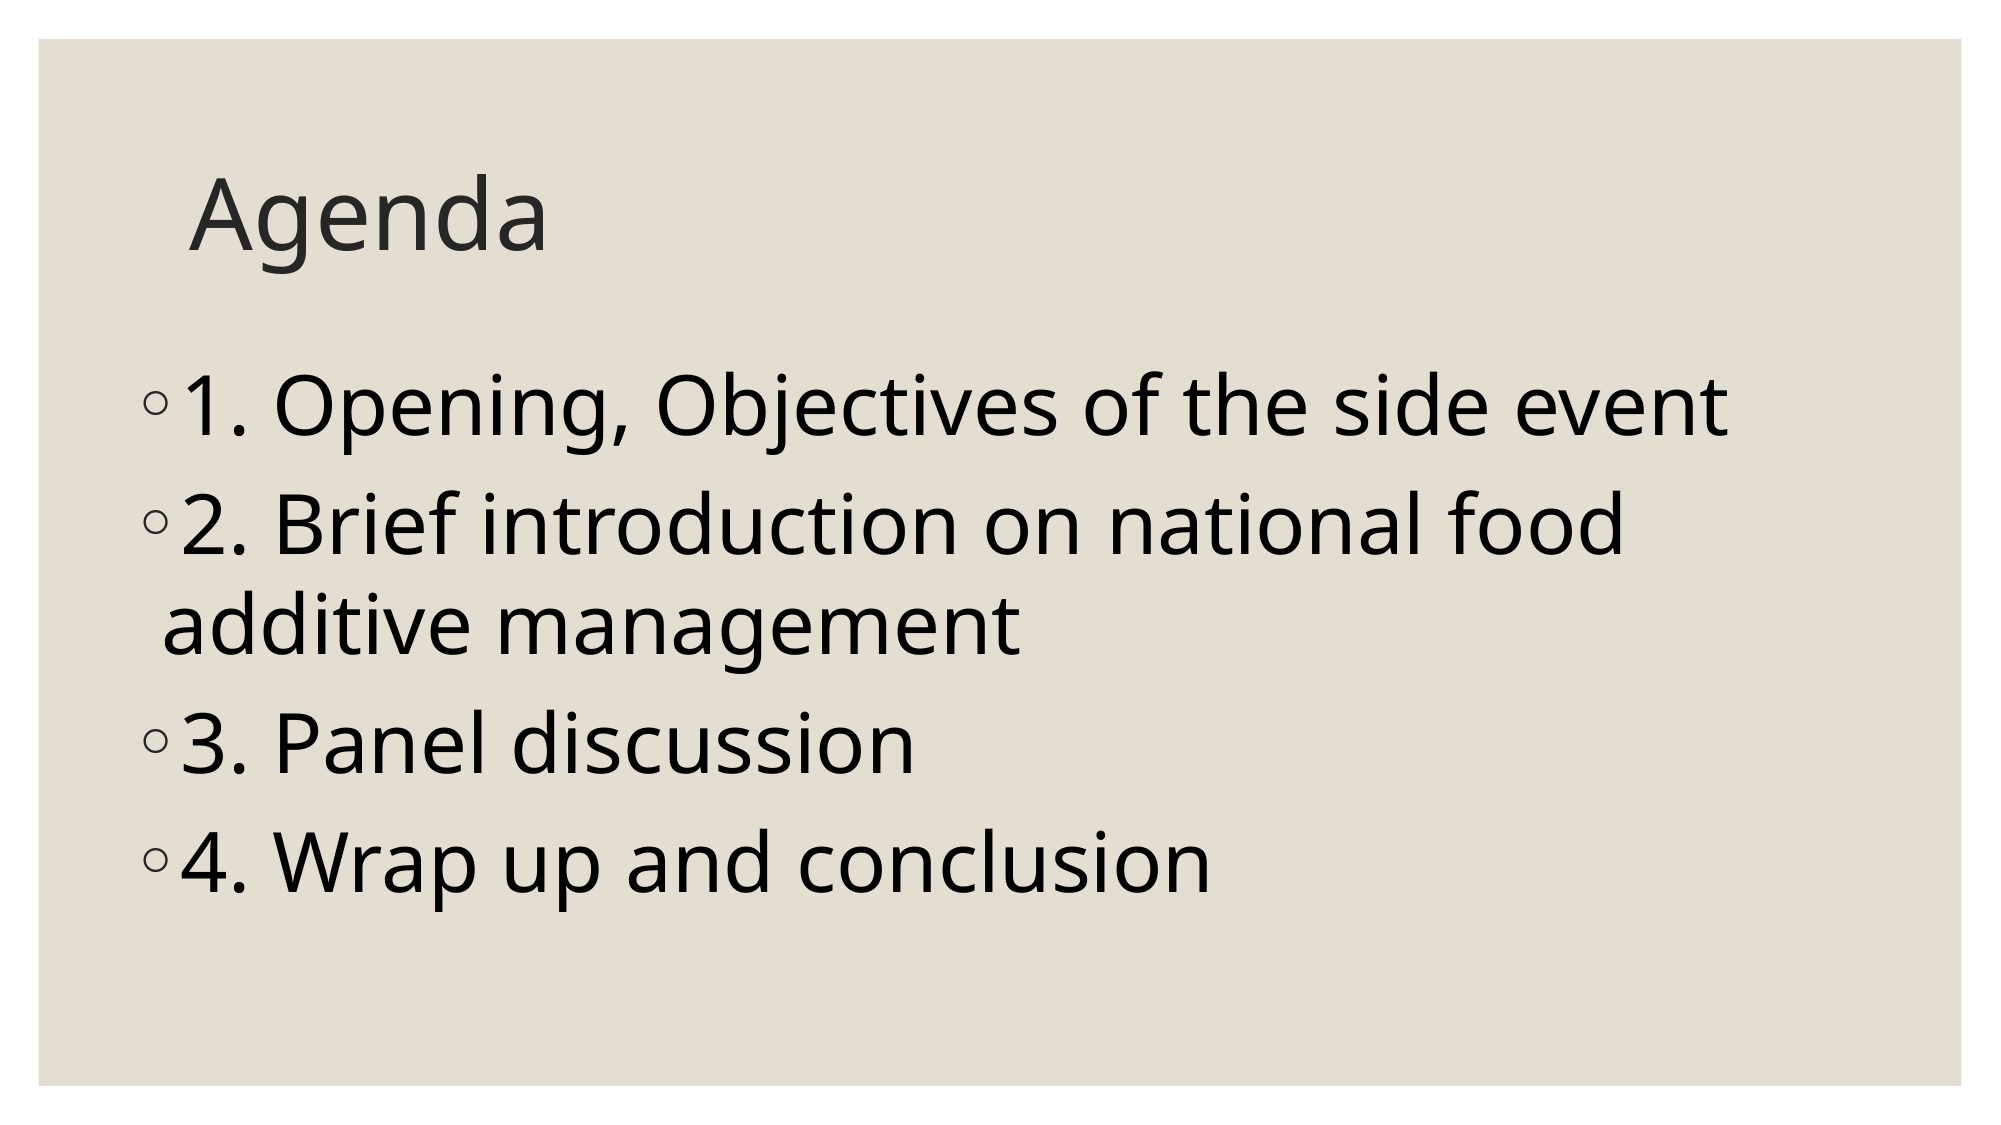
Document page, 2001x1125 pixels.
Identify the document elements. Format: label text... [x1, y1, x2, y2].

title Agenda [174, 105, 1825, 331]
list 1. Opening, Objectives of the side event 2. Brief introduction on national food additive management 3. Panel discussion 4. Wrap up and conclusion [116, 345, 1825, 990]
